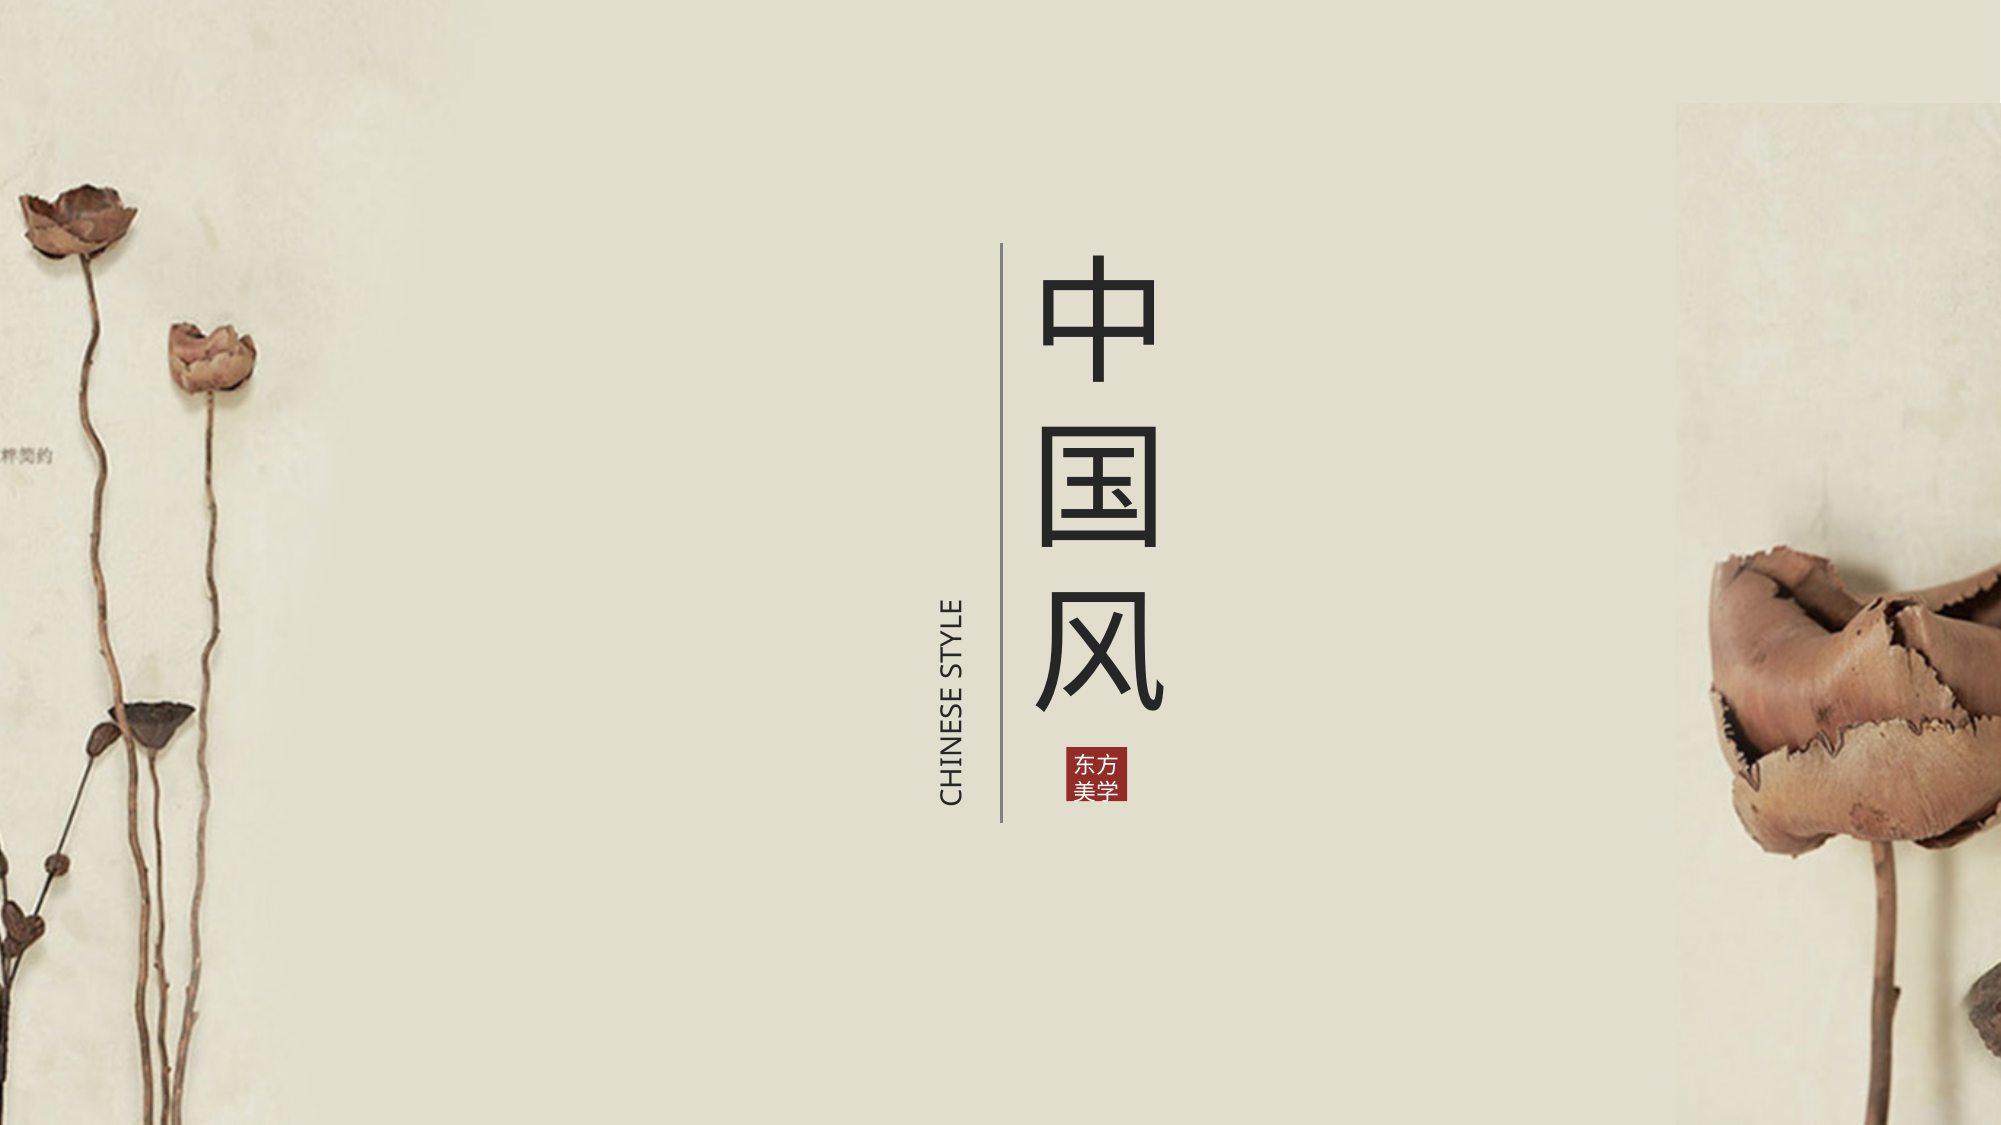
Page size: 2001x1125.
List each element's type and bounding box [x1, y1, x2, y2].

picture [0, 0, 2001, 1125]
text_box [1058, 742, 1138, 814]
